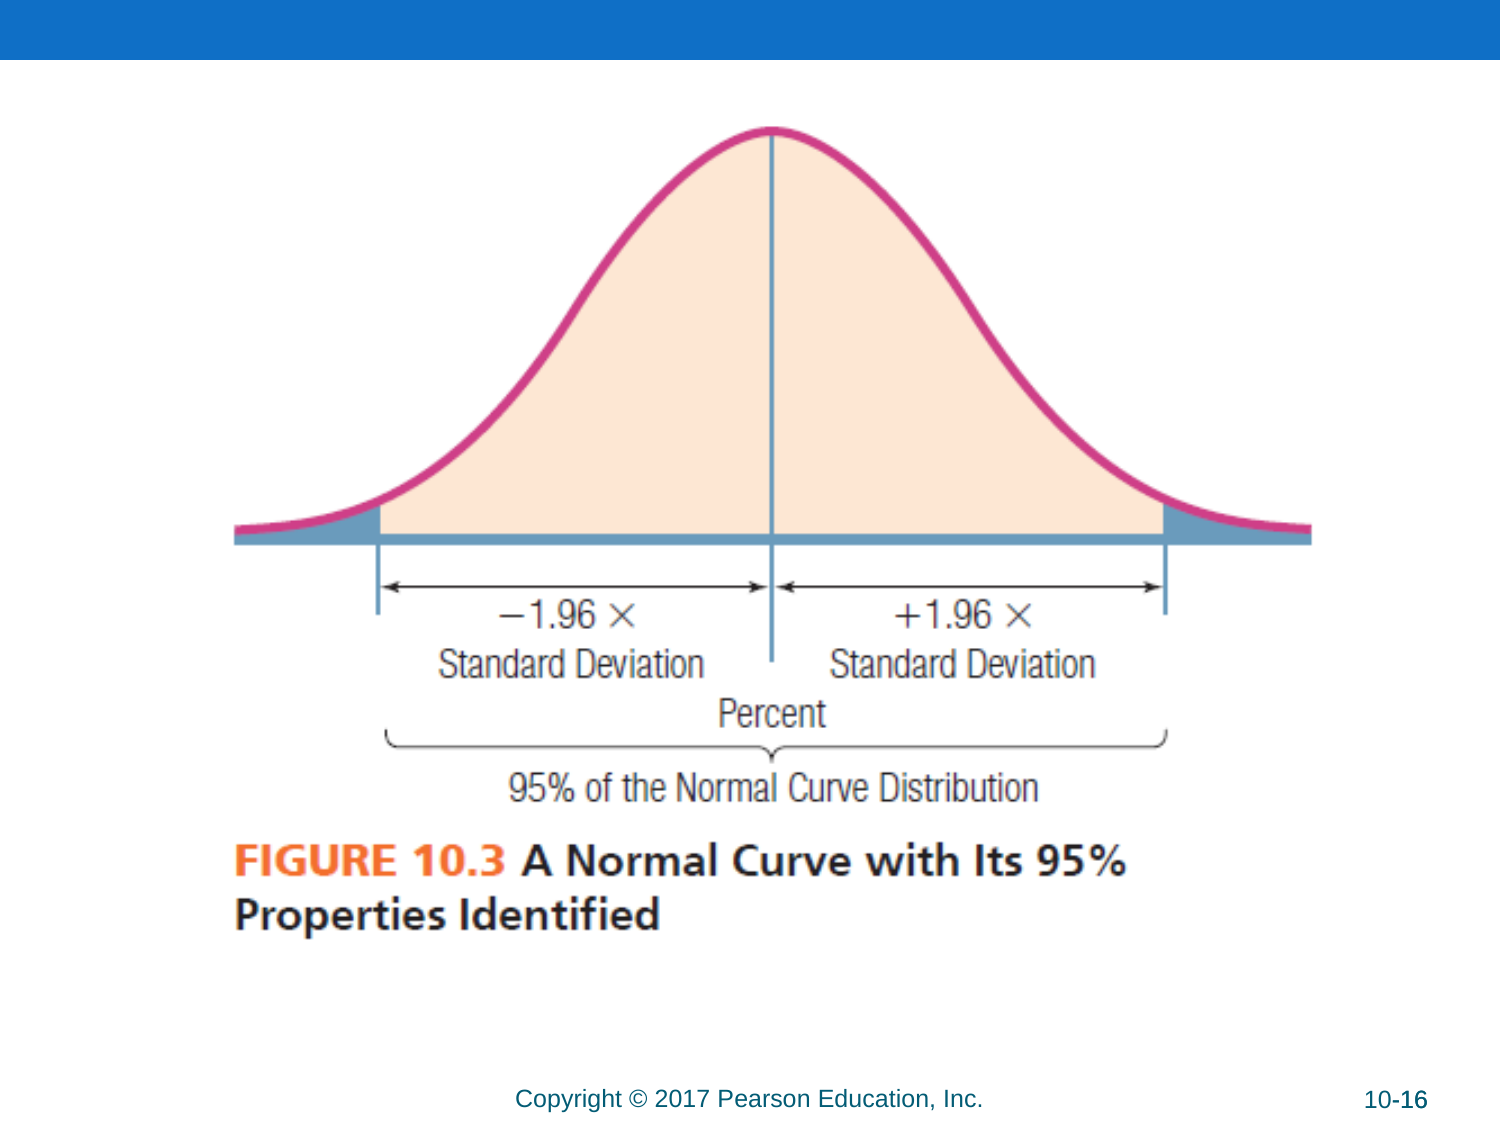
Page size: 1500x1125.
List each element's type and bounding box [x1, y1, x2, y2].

picture [641, 1100, 647, 1107]
picture [210, 89, 1337, 998]
